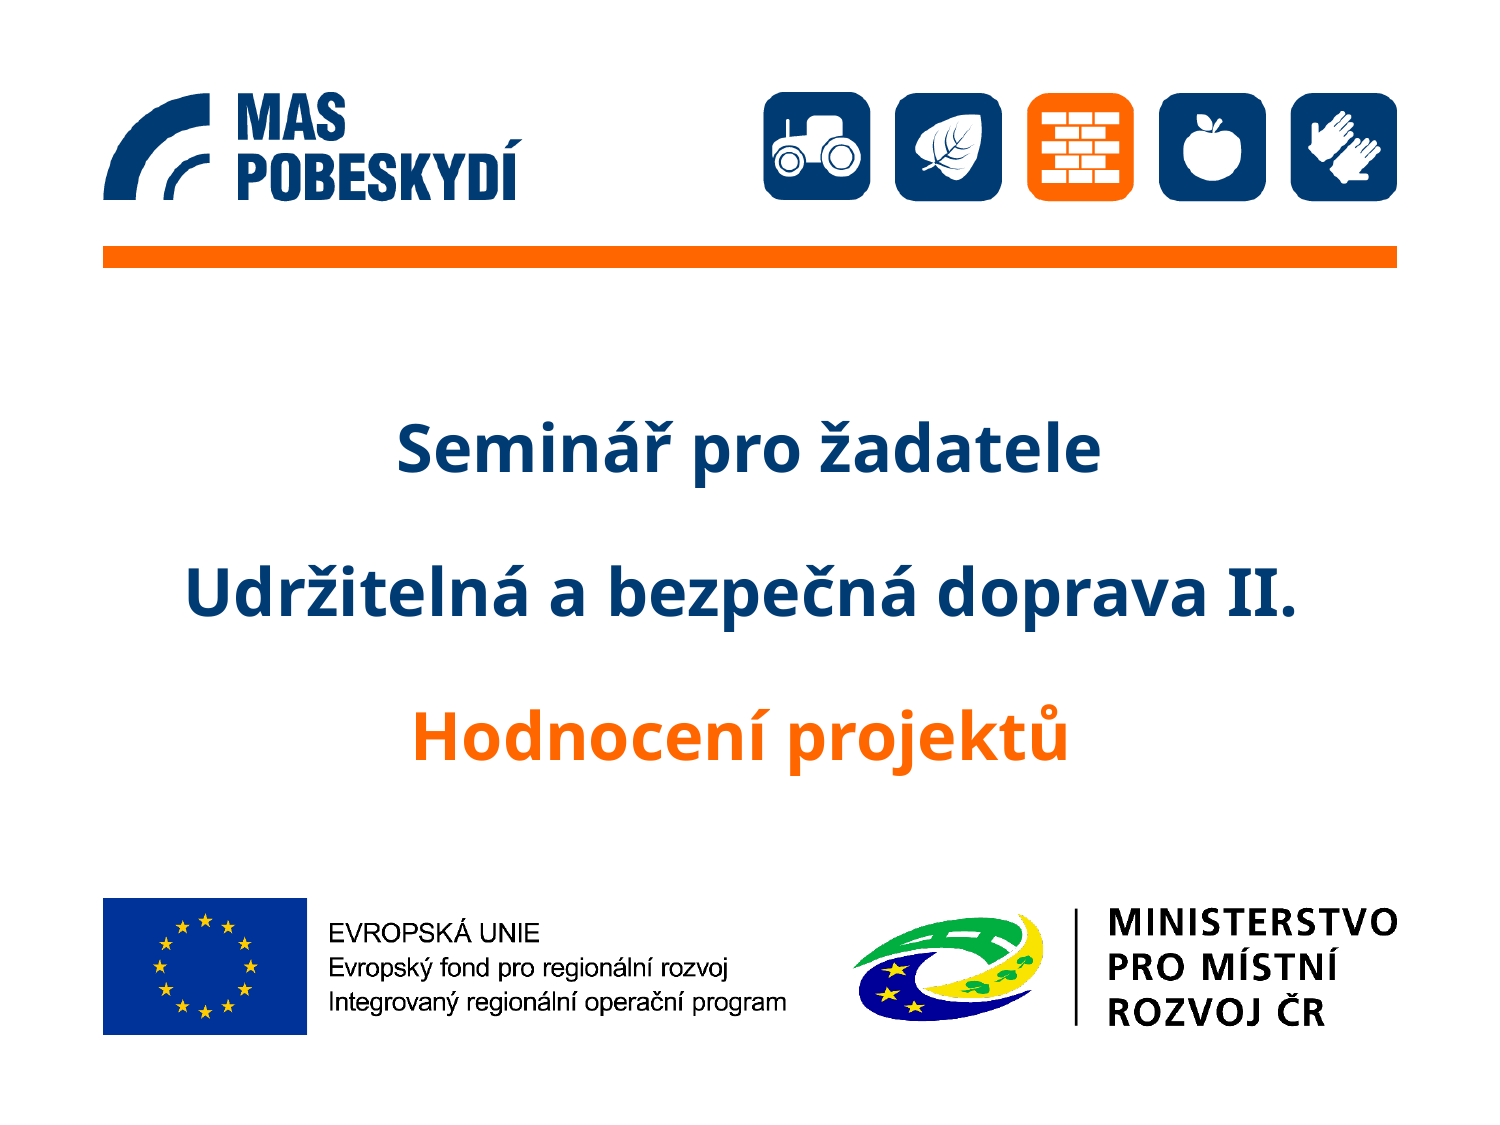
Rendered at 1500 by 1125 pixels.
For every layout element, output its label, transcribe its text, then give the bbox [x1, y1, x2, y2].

picture [103, 898, 1397, 1035]
picture [103, 92, 1397, 268]
title Seminář pro žadatele Udržitelná a bezpečná doprava II. Hodnocení projektů [103, 369, 1397, 783]
